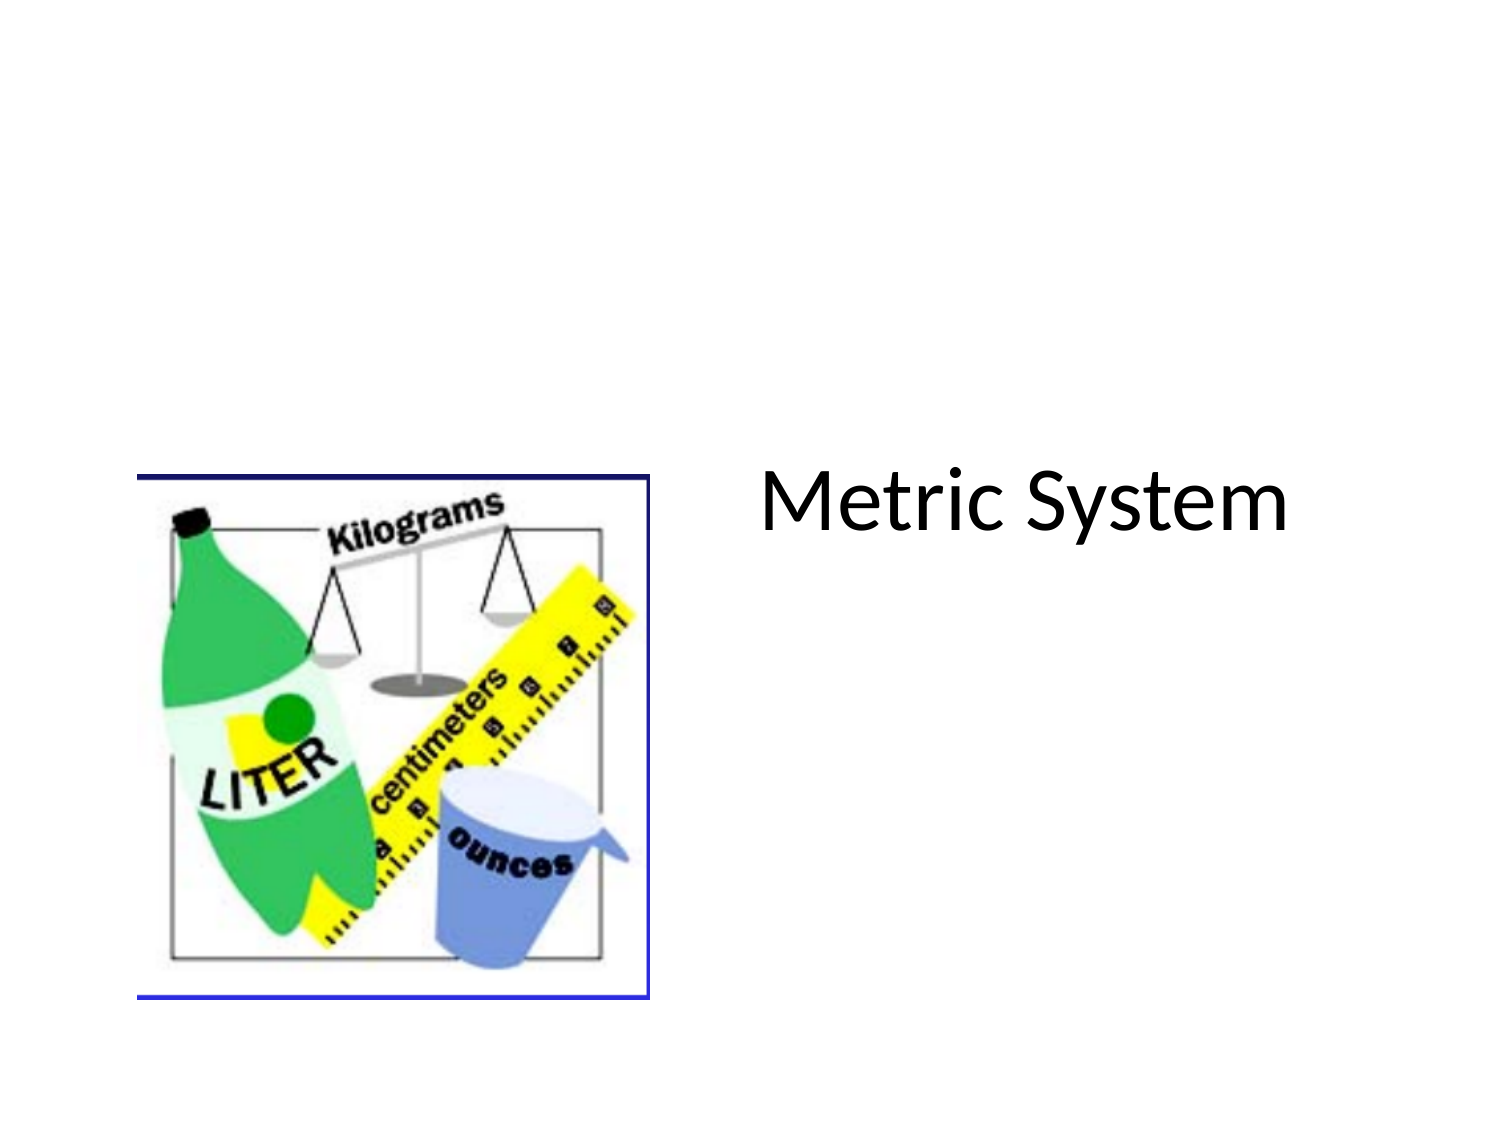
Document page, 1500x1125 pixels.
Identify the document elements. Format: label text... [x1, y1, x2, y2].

picture [137, 474, 651, 1001]
title Metric System [662, 349, 1388, 638]
